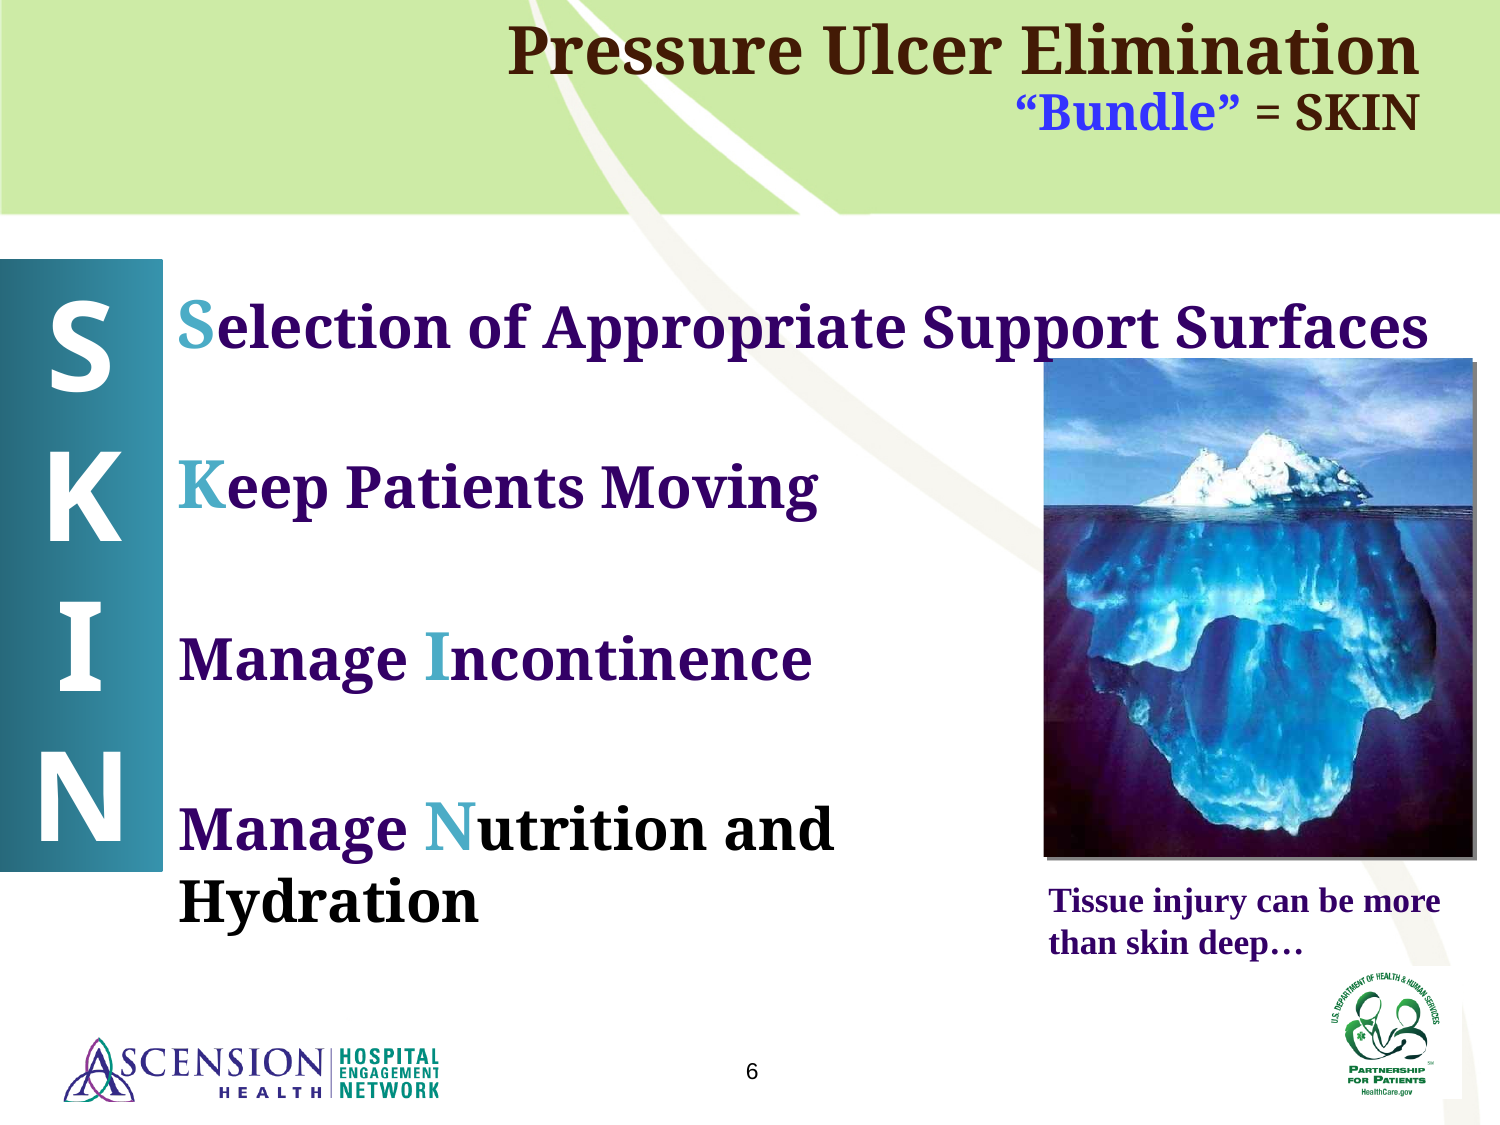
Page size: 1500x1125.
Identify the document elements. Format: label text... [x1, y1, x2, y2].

text_box S K I N [0, 259, 163, 872]
picture [0, 0, 1500, 1125]
text_box Selection of Appropriate Support Surfaces [162, 274, 1475, 370]
text_box Tissue injury can be more than skin deep… [1033, 869, 1476, 970]
text_box Manage Incontinence [164, 606, 952, 701]
text_box Keep Patients Moving [162, 434, 890, 529]
slide_number 6 [577, 1049, 928, 1105]
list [1043, 358, 1473, 857]
title Pressure Ulcer Elimination “Bundle” = SKIN [49, 46, 1437, 173]
text_box Manage Nutrition and Hydration [164, 776, 1089, 942]
